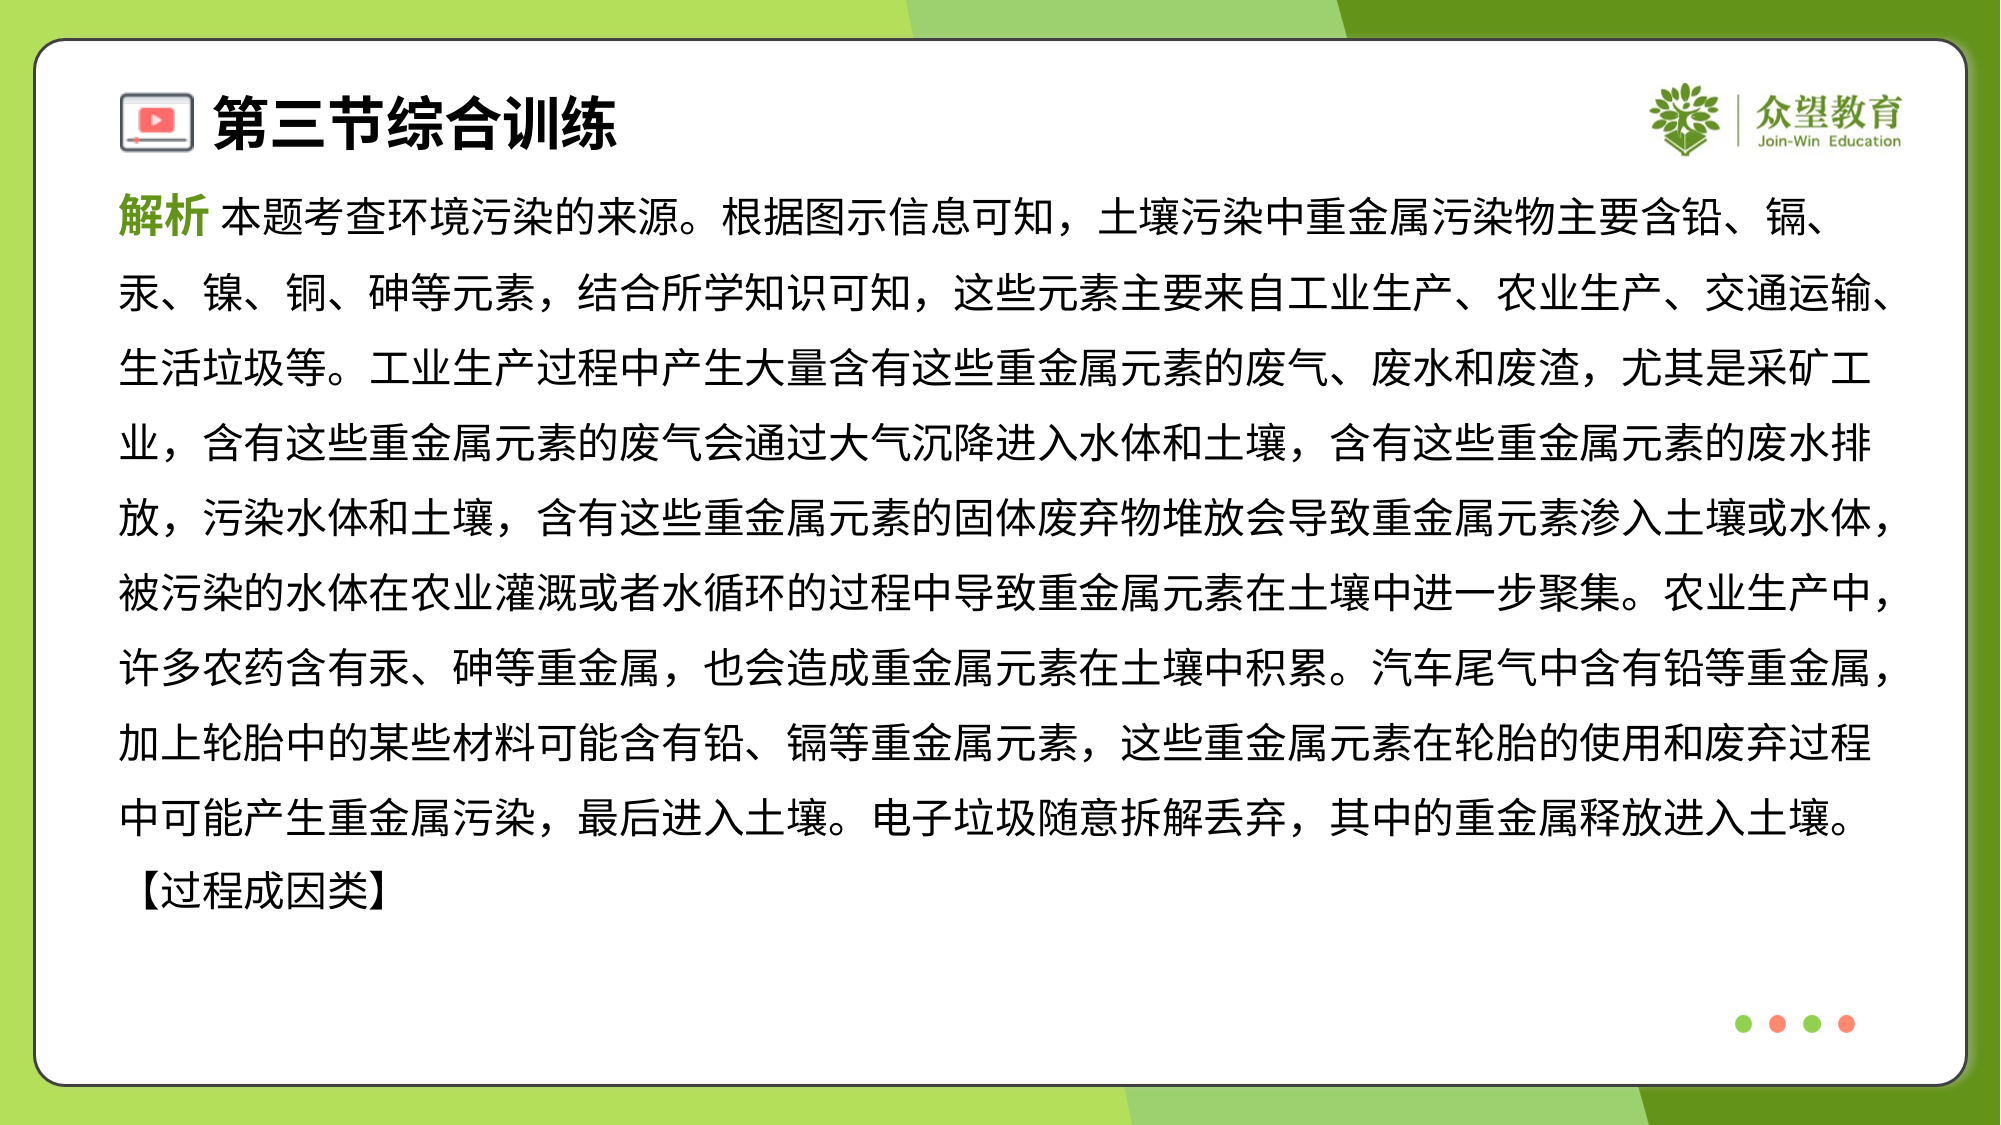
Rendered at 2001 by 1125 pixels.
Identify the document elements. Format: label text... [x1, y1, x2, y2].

text_box 解析 本题考查环境污染的来源。根据图示信息可知，土壤污染中重金属污染物主要含铅、镉、 汞、镍、铜、砷等元素，结合所学知识可知，这些元素主要来自工业生产、农业生产、交通运输、 生活垃圾等。工业生产过程中产生大量含有这些重金属元素的废气、废水和废渣，尤其是采矿工 业，含有这些重金属元素的废气会通过大气沉降进入水体和土壤，含有这些重金属元素的废水排 放，污染水体和土壤，含有这些重金属元素的固体废弃物堆放会导致重金属元素渗入土壤或水体， 被污染的水体在农业灌溉或者水循环的过程中导致重金属元素在土壤中进一步聚集。农业生产中， 许多农药含有汞、砷等重金属，也会造成重金属元素在土壤中积累。汽车尾气中含有铅等重金属， 加上轮胎中的某些材料可能含有铅、镉等重金属元素，这些重金属元素在轮胎的使用和废弃过程 中可能产生重金属污染，最后进入土壤。电子垃圾随意拆解丢弃，其中的重金属释放进入土壤。 【过程成因类】 [118, 164, 1883, 908]
picture [0, 0, 2000, 1125]
